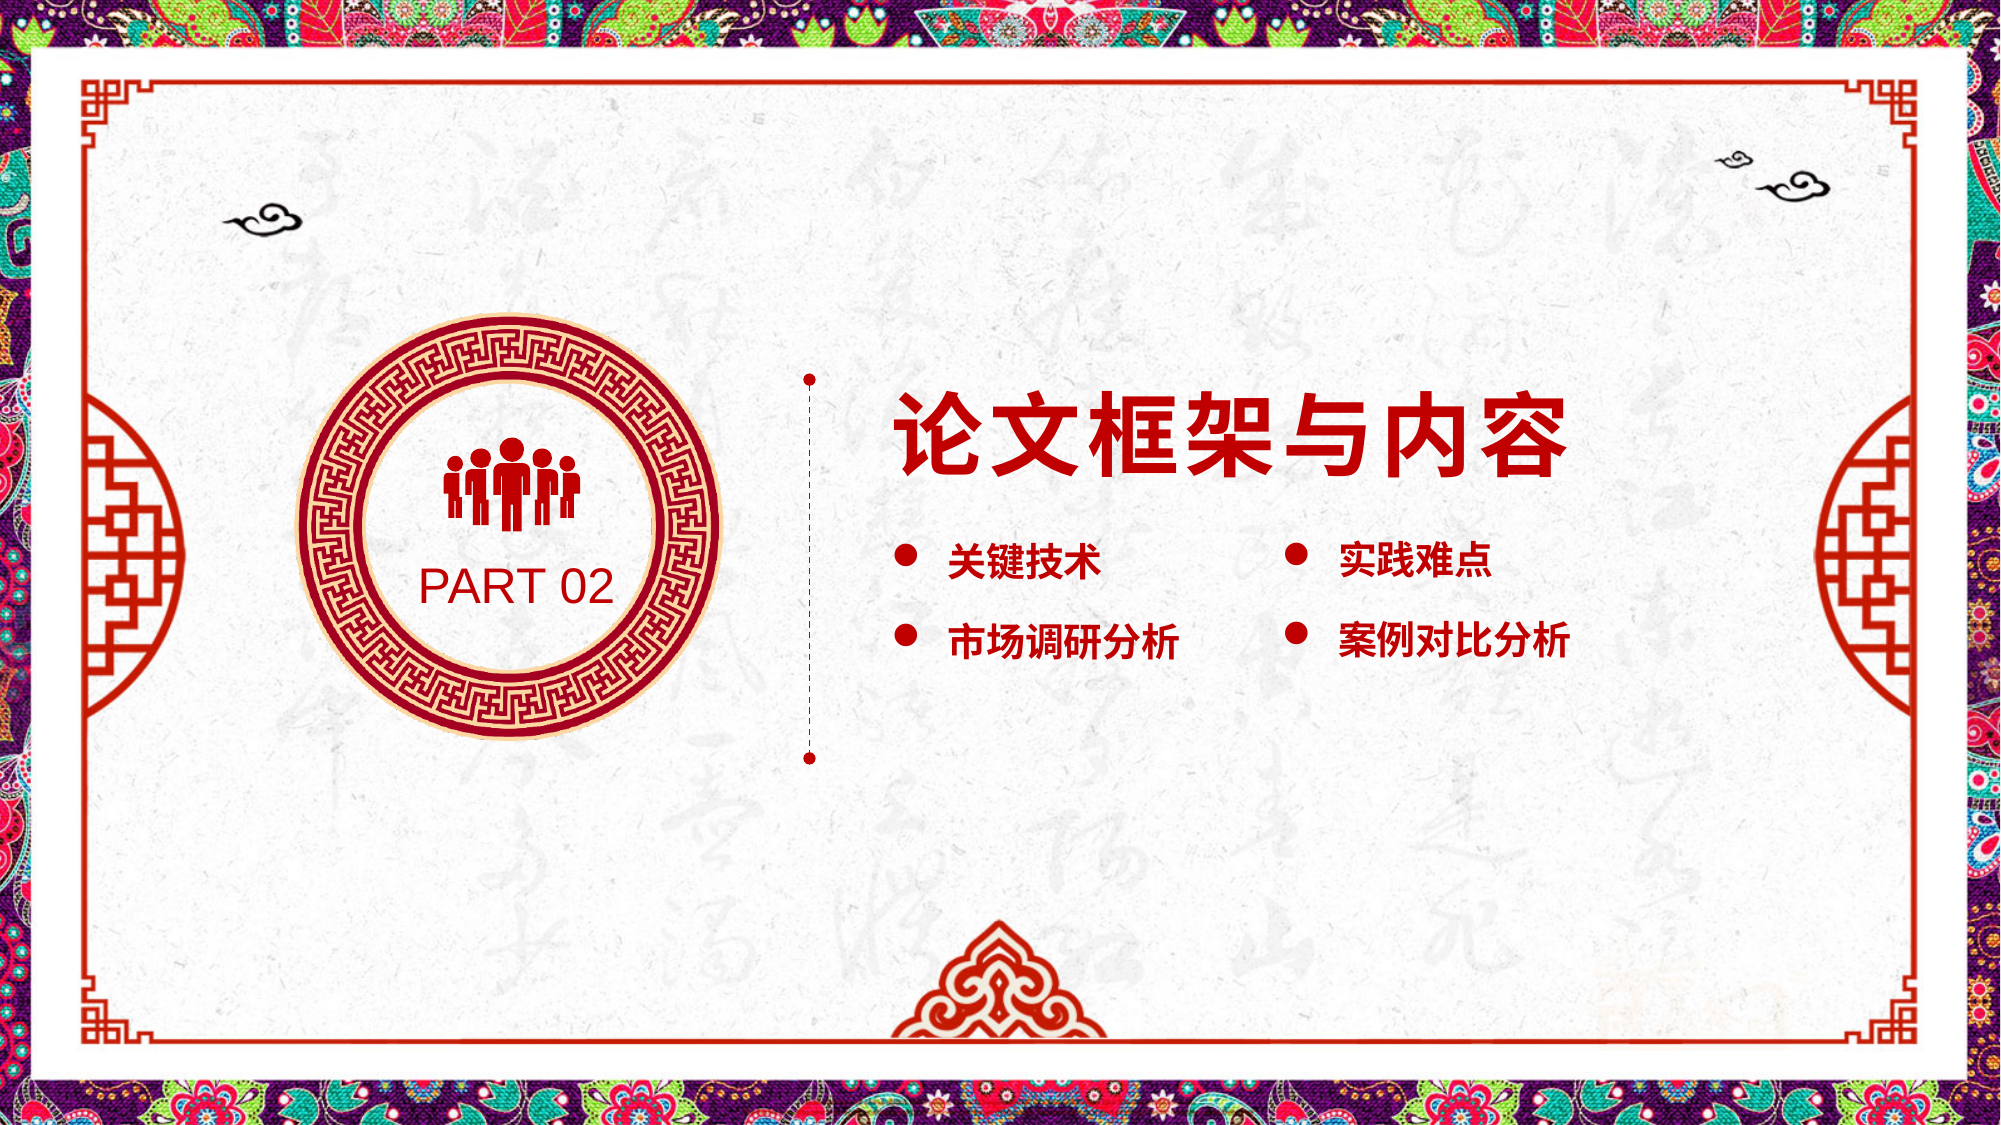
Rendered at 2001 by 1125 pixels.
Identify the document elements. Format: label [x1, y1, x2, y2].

text_box [809, 377, 1726, 759]
picture [0, 0, 2001, 1125]
